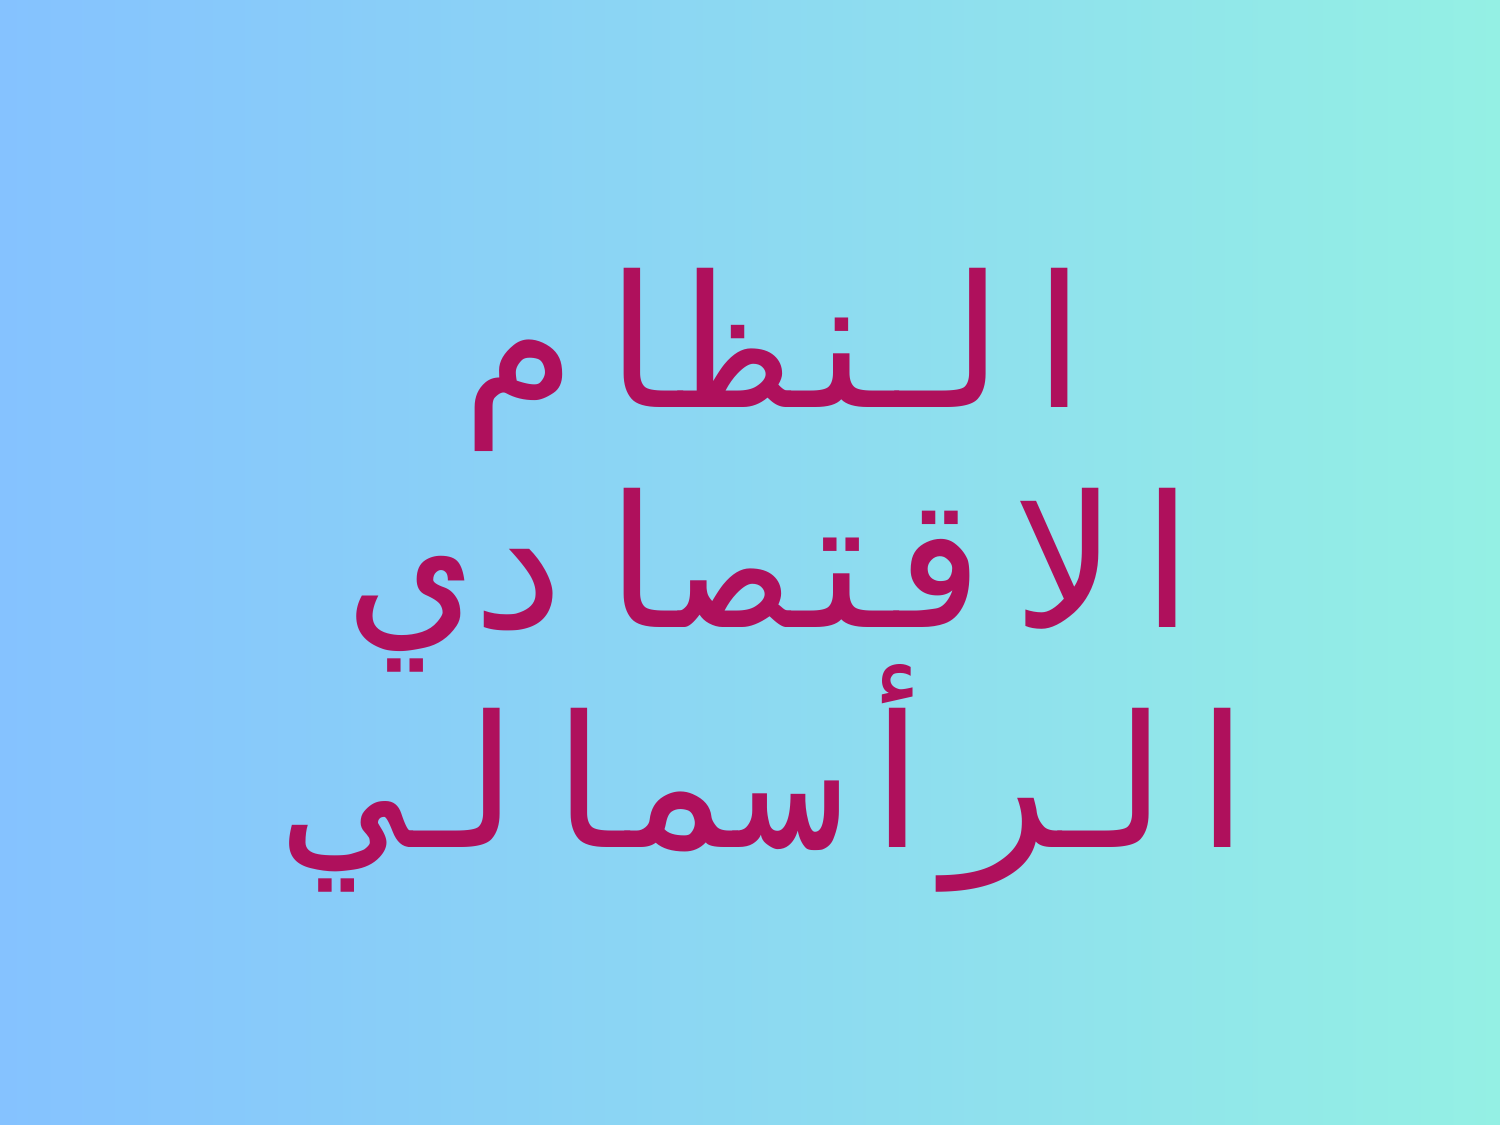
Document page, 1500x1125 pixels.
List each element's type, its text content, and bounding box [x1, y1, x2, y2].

title النظام الاقتصادي الرأسمالي [152, 117, 1428, 725]
